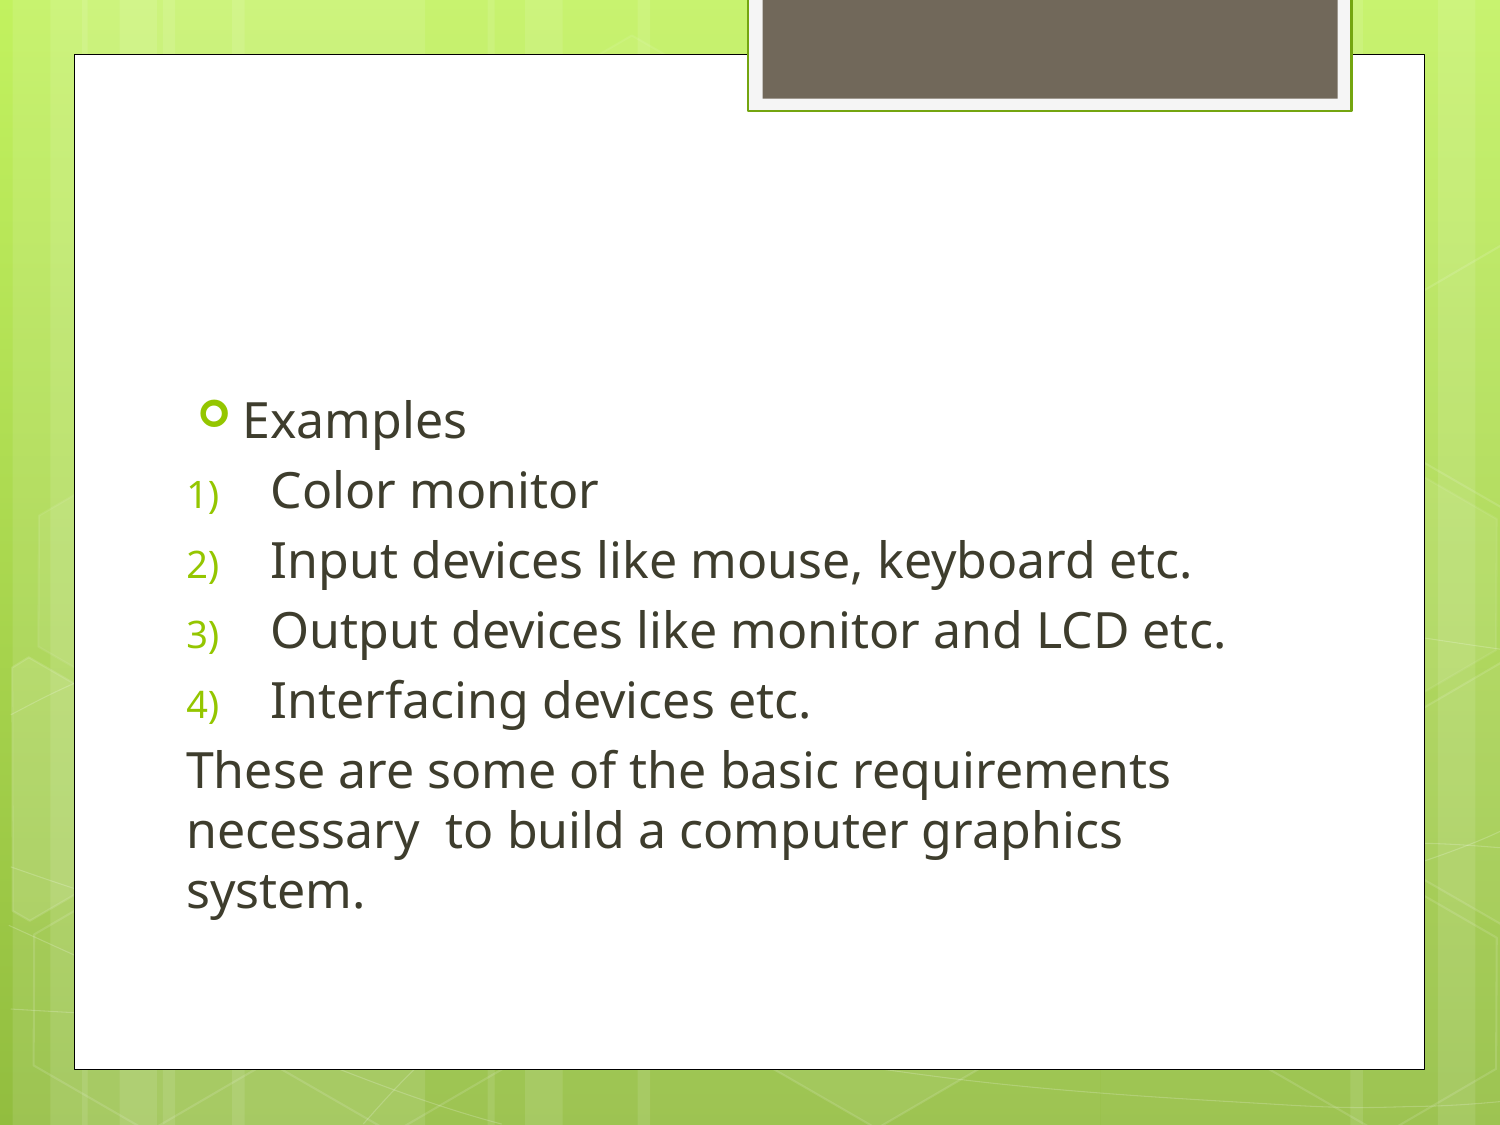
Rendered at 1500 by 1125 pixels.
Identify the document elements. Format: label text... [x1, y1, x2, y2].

list Examples Color monitor Input devices like mouse, keyboard etc. Output devices like monitor and LCD etc. Interfacing devices etc. These are some of the basic requirements necessary to build a computer graphics system. [171, 381, 1283, 957]
